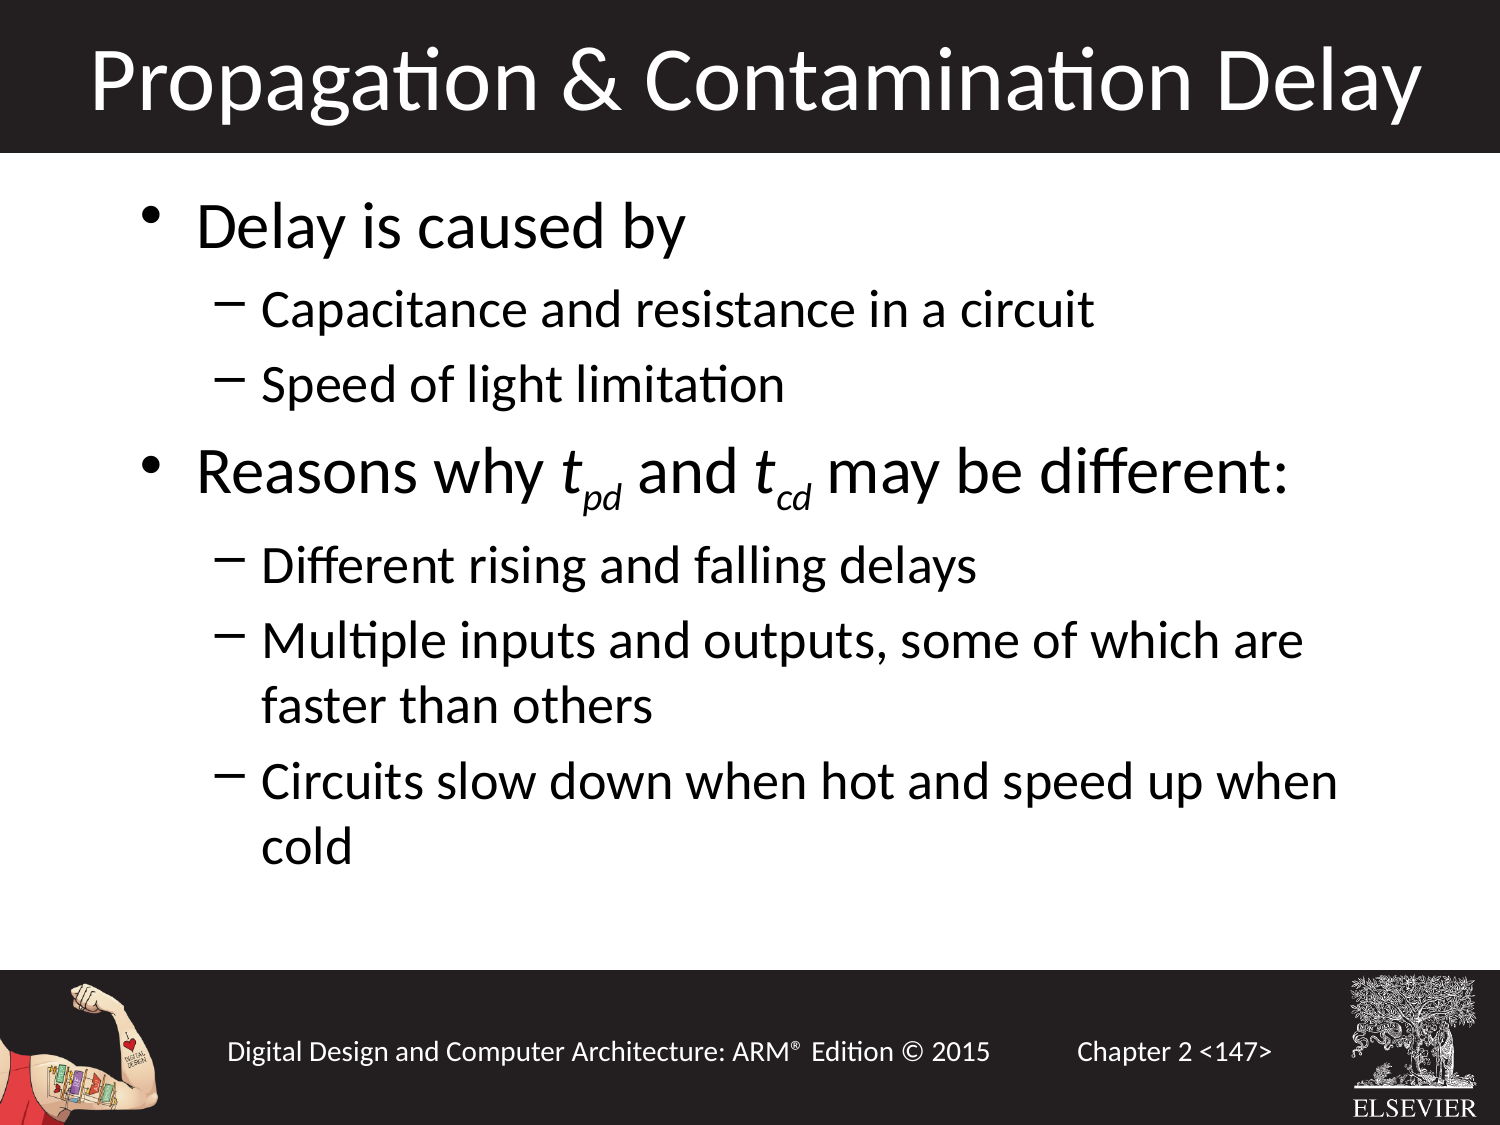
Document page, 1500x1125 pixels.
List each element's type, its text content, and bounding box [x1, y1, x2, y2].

text_box Delay is caused by Capacitance and resistance in a circuit Speed of light limitation Reasons why tpd and tcd may be different: Different rising and falling delays Multiple inputs and outputs, some of which are faster than others Circuits slow down when hot and speed up when cold [124, 174, 1388, 988]
text_box [87, 174, 1413, 1025]
text_box Propagation & Contamination Delay [75, 11, 1463, 136]
picture [1350, 974, 1477, 1117]
picture [0, 979, 163, 1125]
